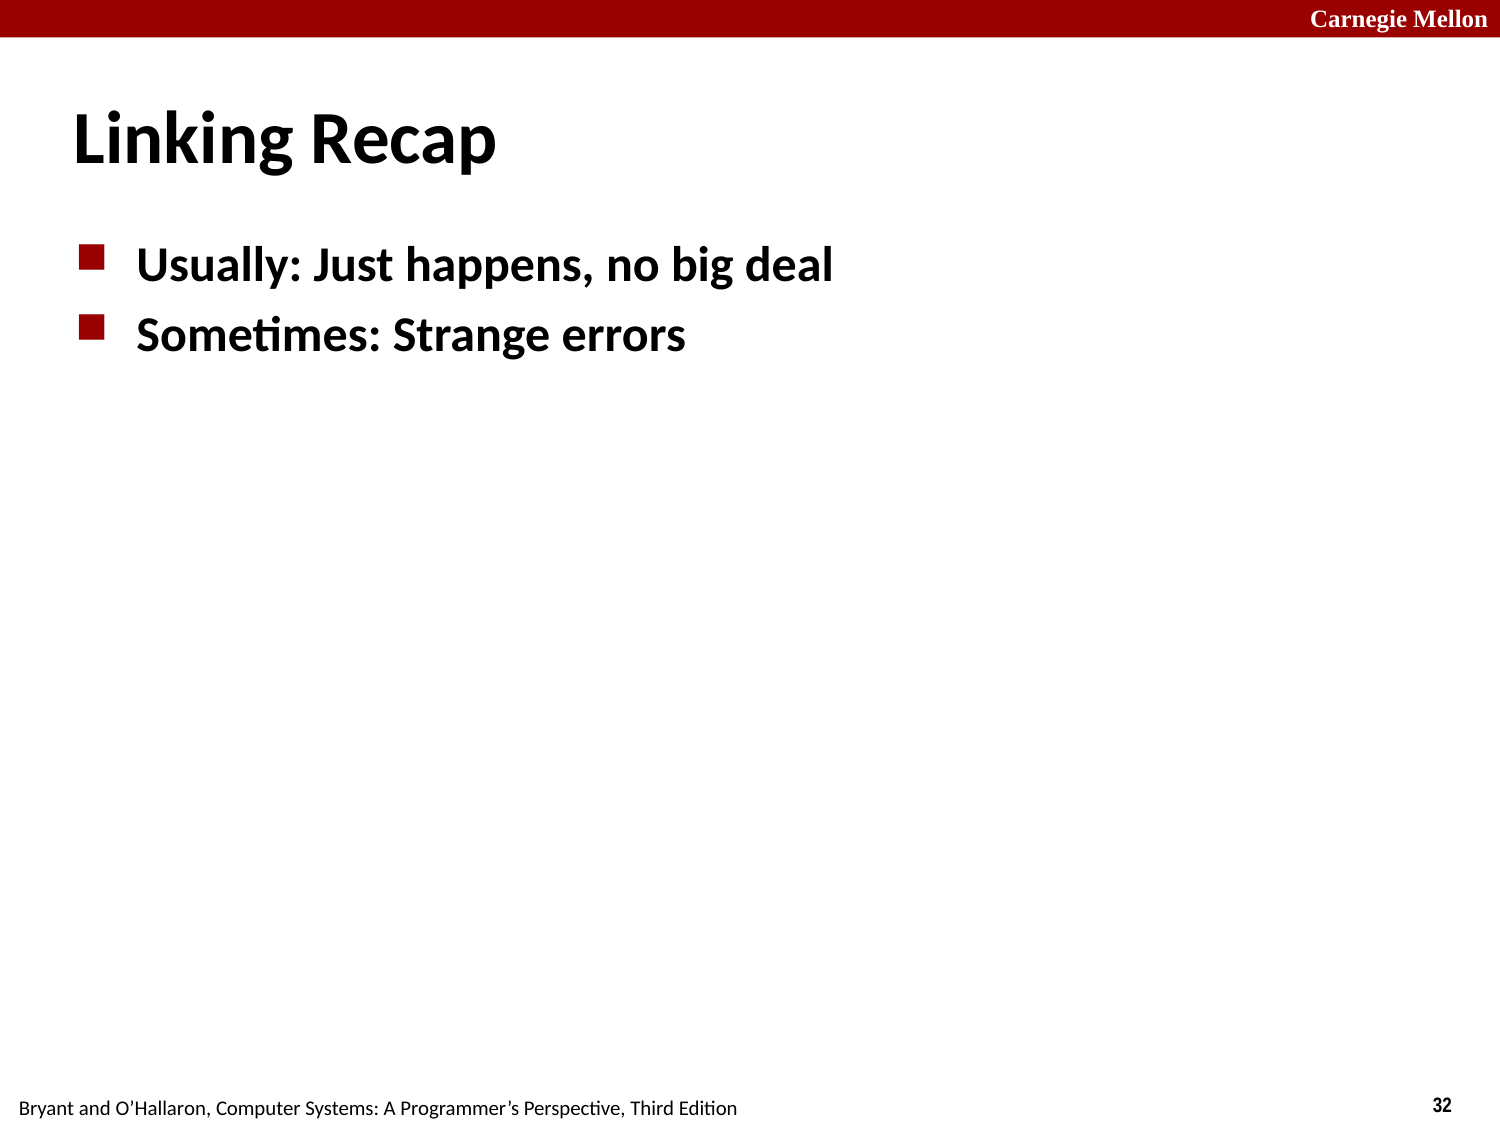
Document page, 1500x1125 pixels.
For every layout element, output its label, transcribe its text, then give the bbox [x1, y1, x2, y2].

list Usually: Just happens, no big deal Sometimes: Strange errors [64, 223, 1361, 1040]
title Linking Recap [58, 71, 1305, 197]
